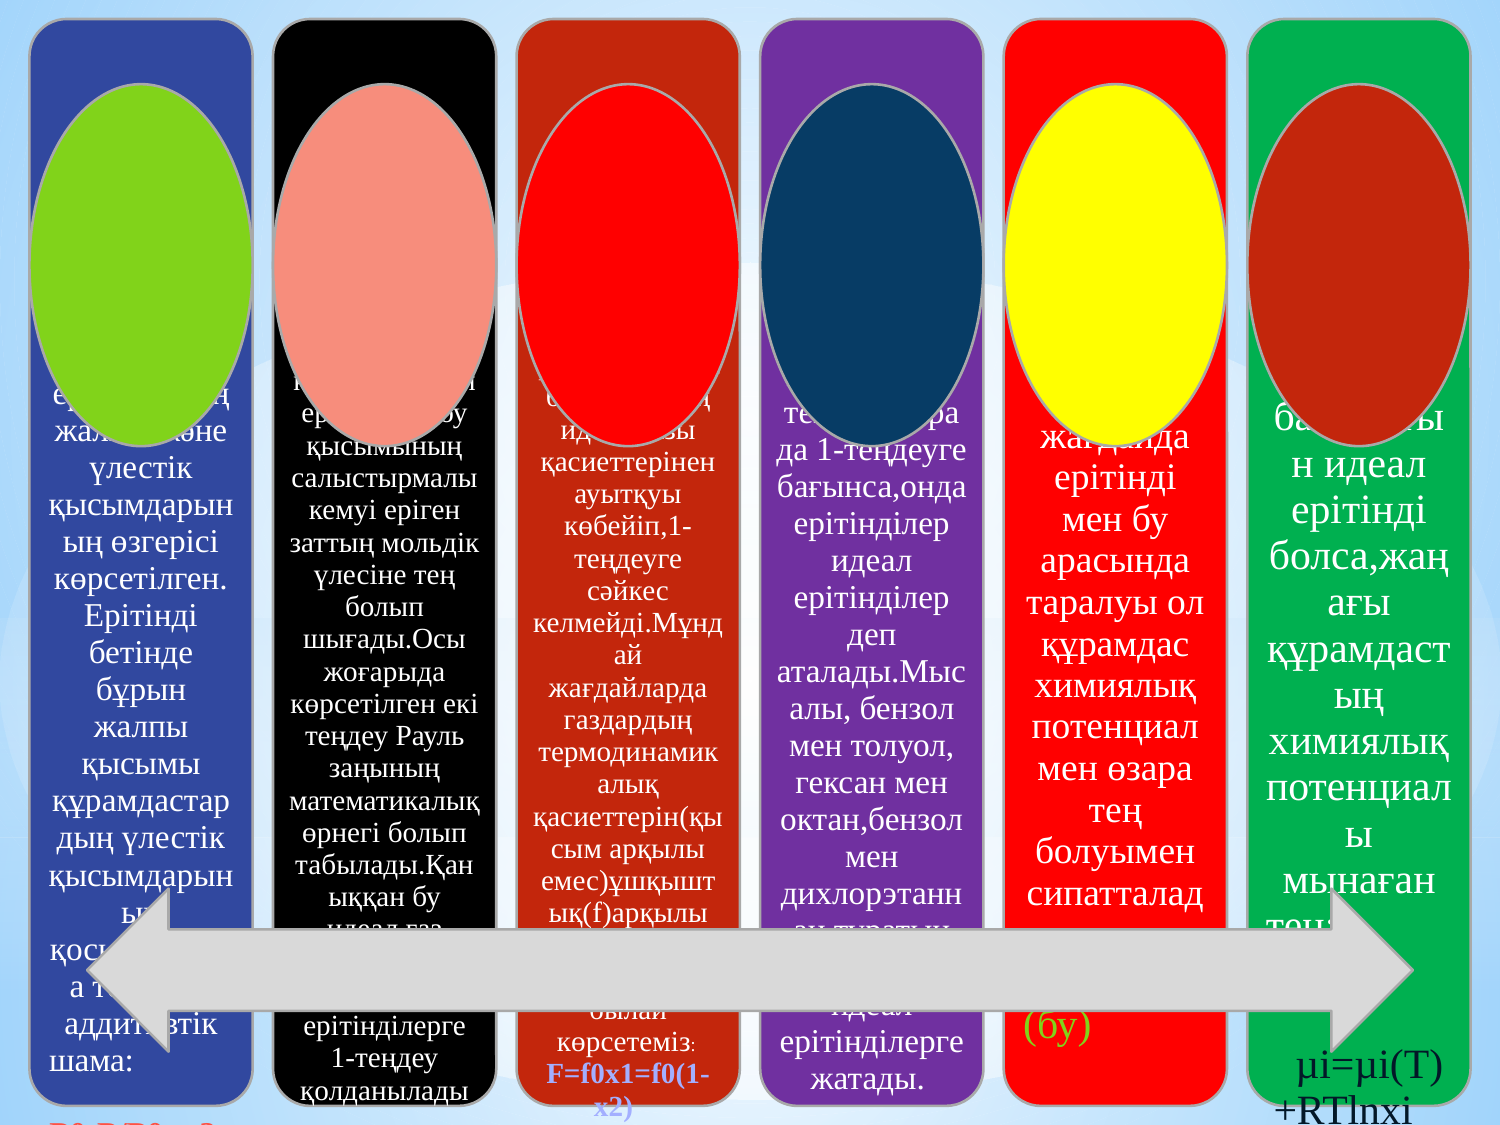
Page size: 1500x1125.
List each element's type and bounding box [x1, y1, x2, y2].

list [29, 18, 1471, 1107]
